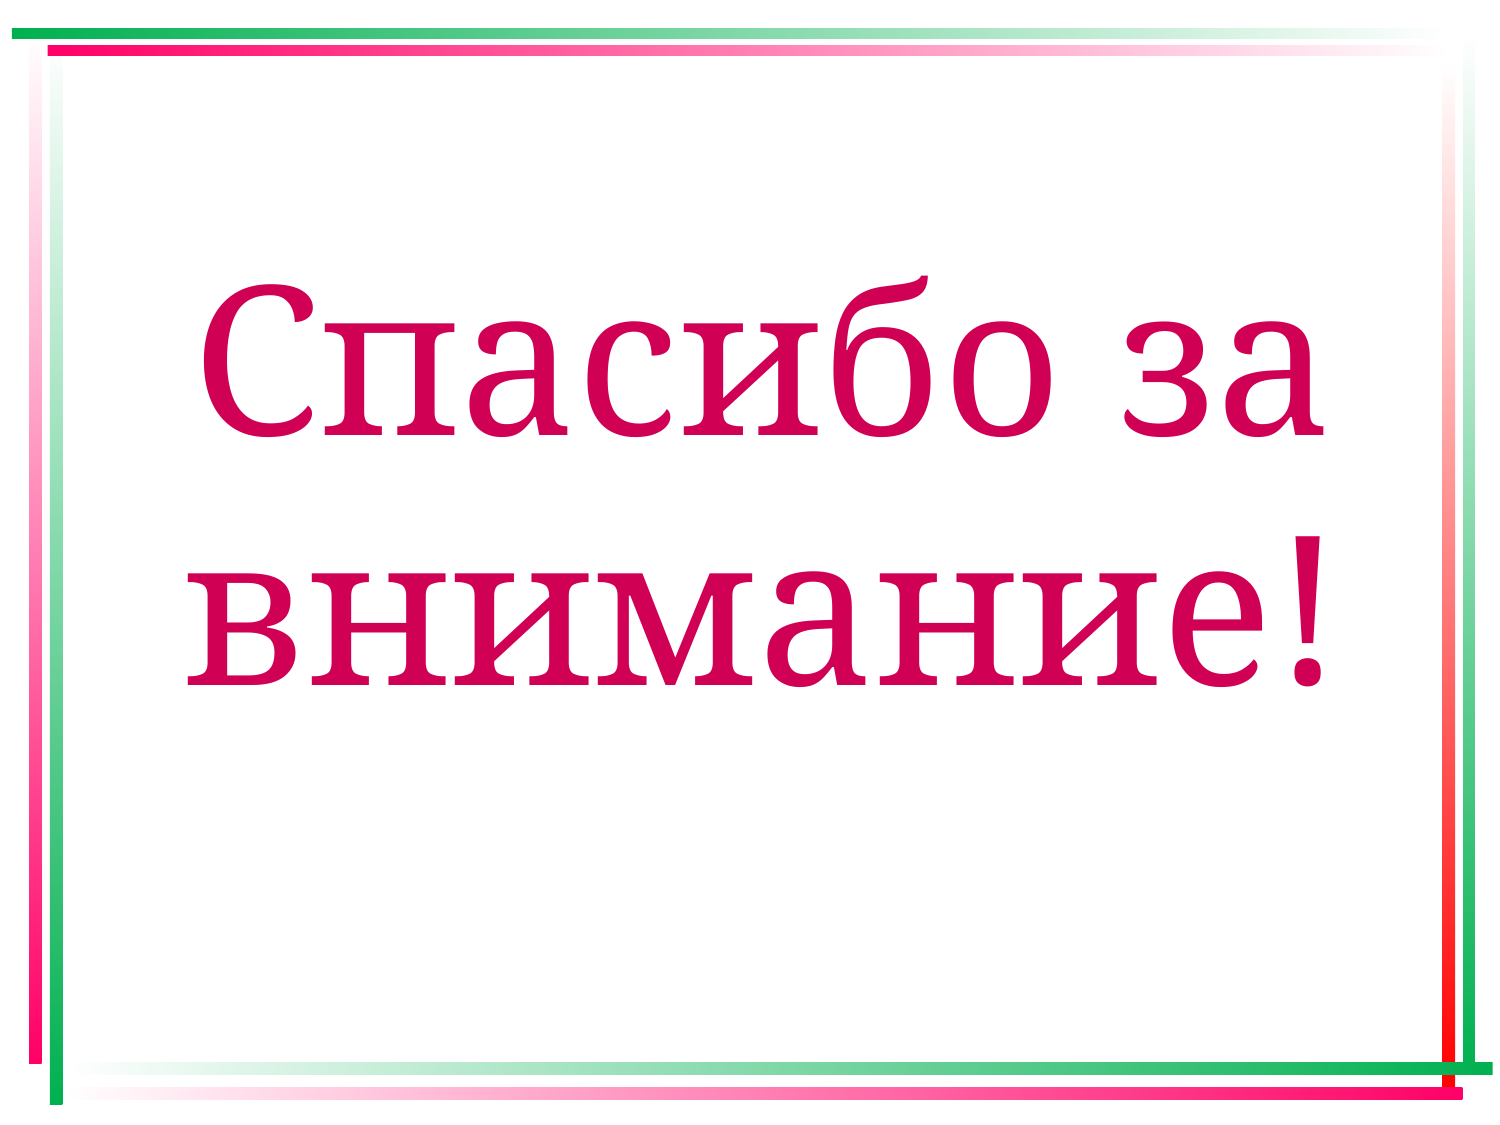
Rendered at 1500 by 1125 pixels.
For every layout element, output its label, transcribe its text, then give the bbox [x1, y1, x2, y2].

title Спасибо за внимание! [147, 220, 1379, 823]
